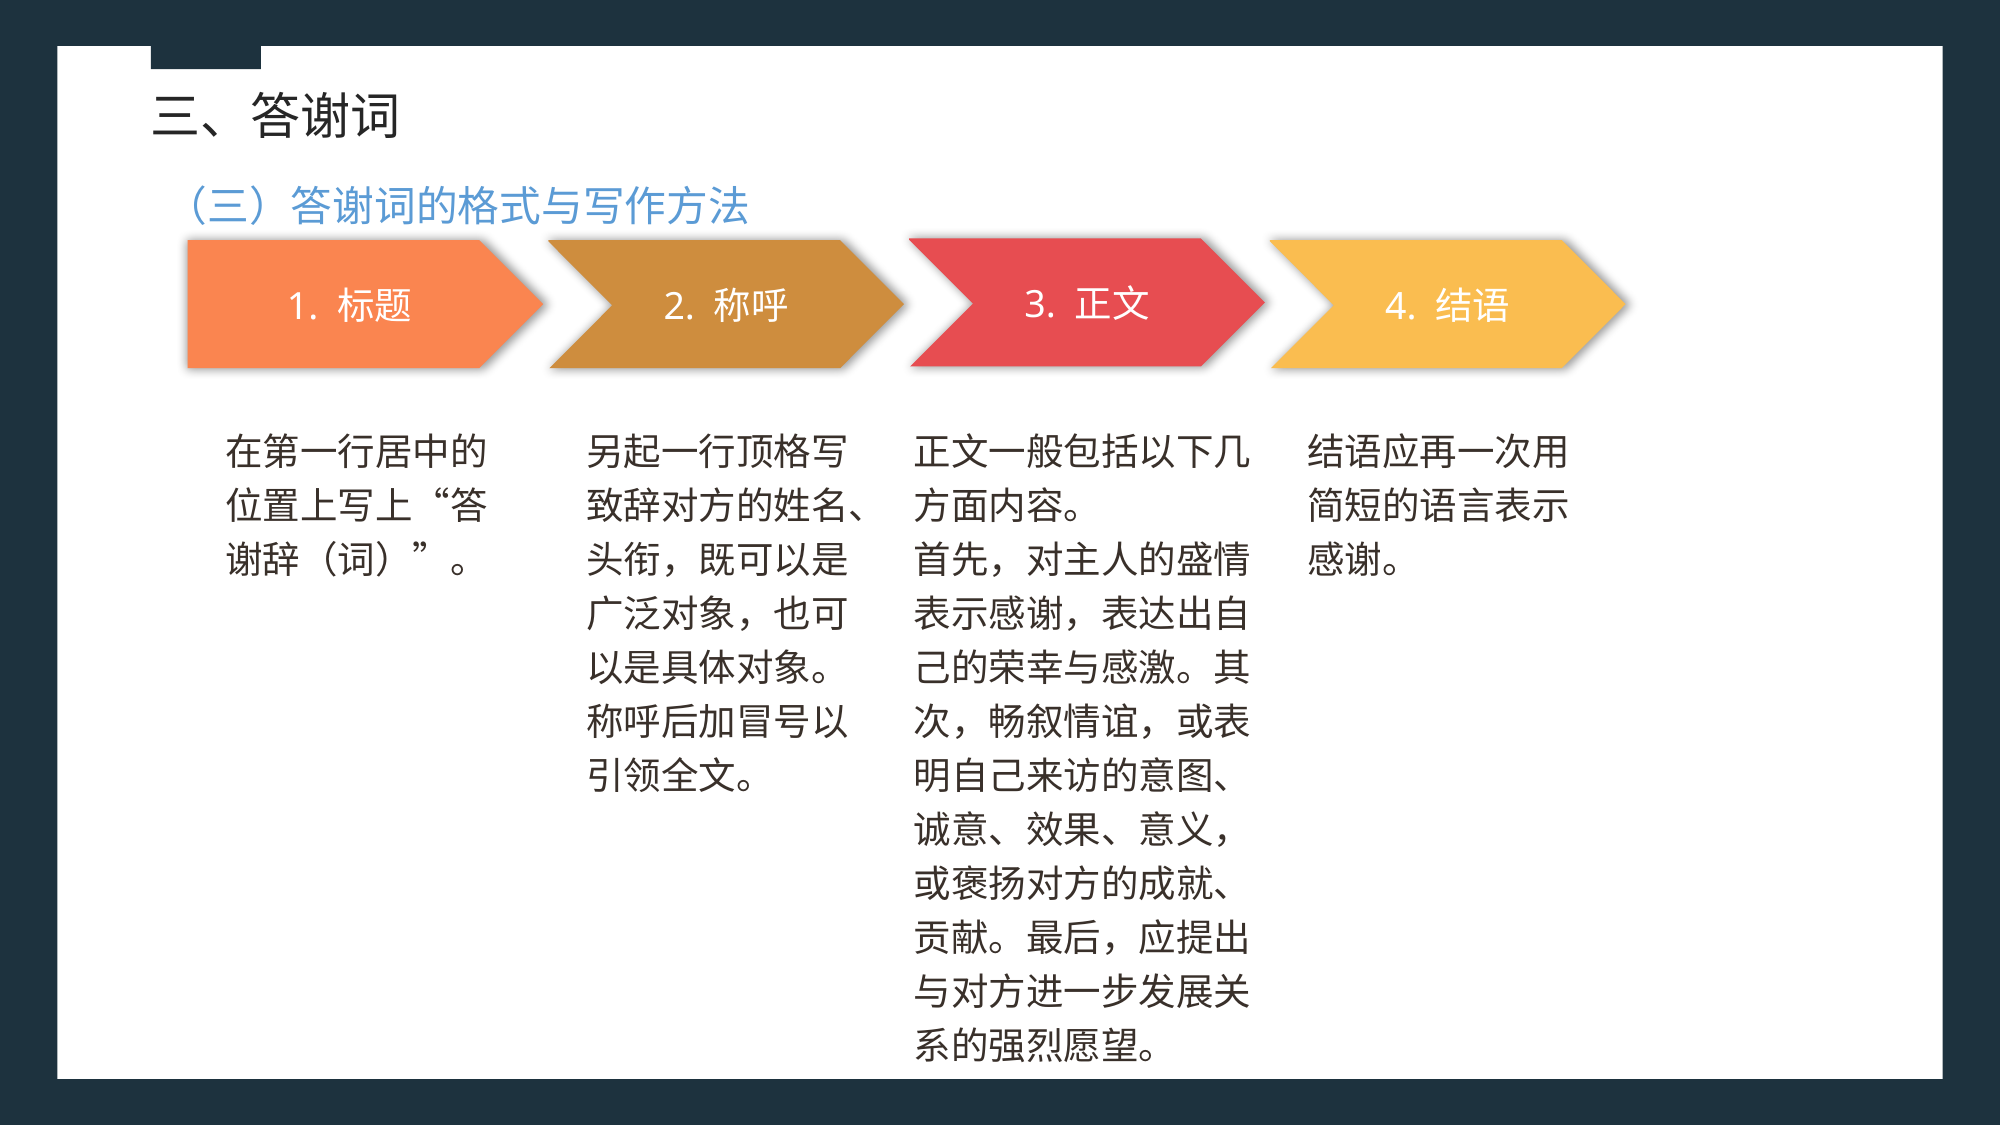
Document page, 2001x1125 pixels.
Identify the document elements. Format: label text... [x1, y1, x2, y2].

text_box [1269, 240, 1626, 921]
text_box （三）答谢词的格式与写作方法 [150, 147, 1119, 238]
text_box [187, 240, 544, 921]
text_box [548, 240, 899, 921]
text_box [899, 238, 1277, 1098]
text_box 三、答谢词 [150, 77, 622, 147]
